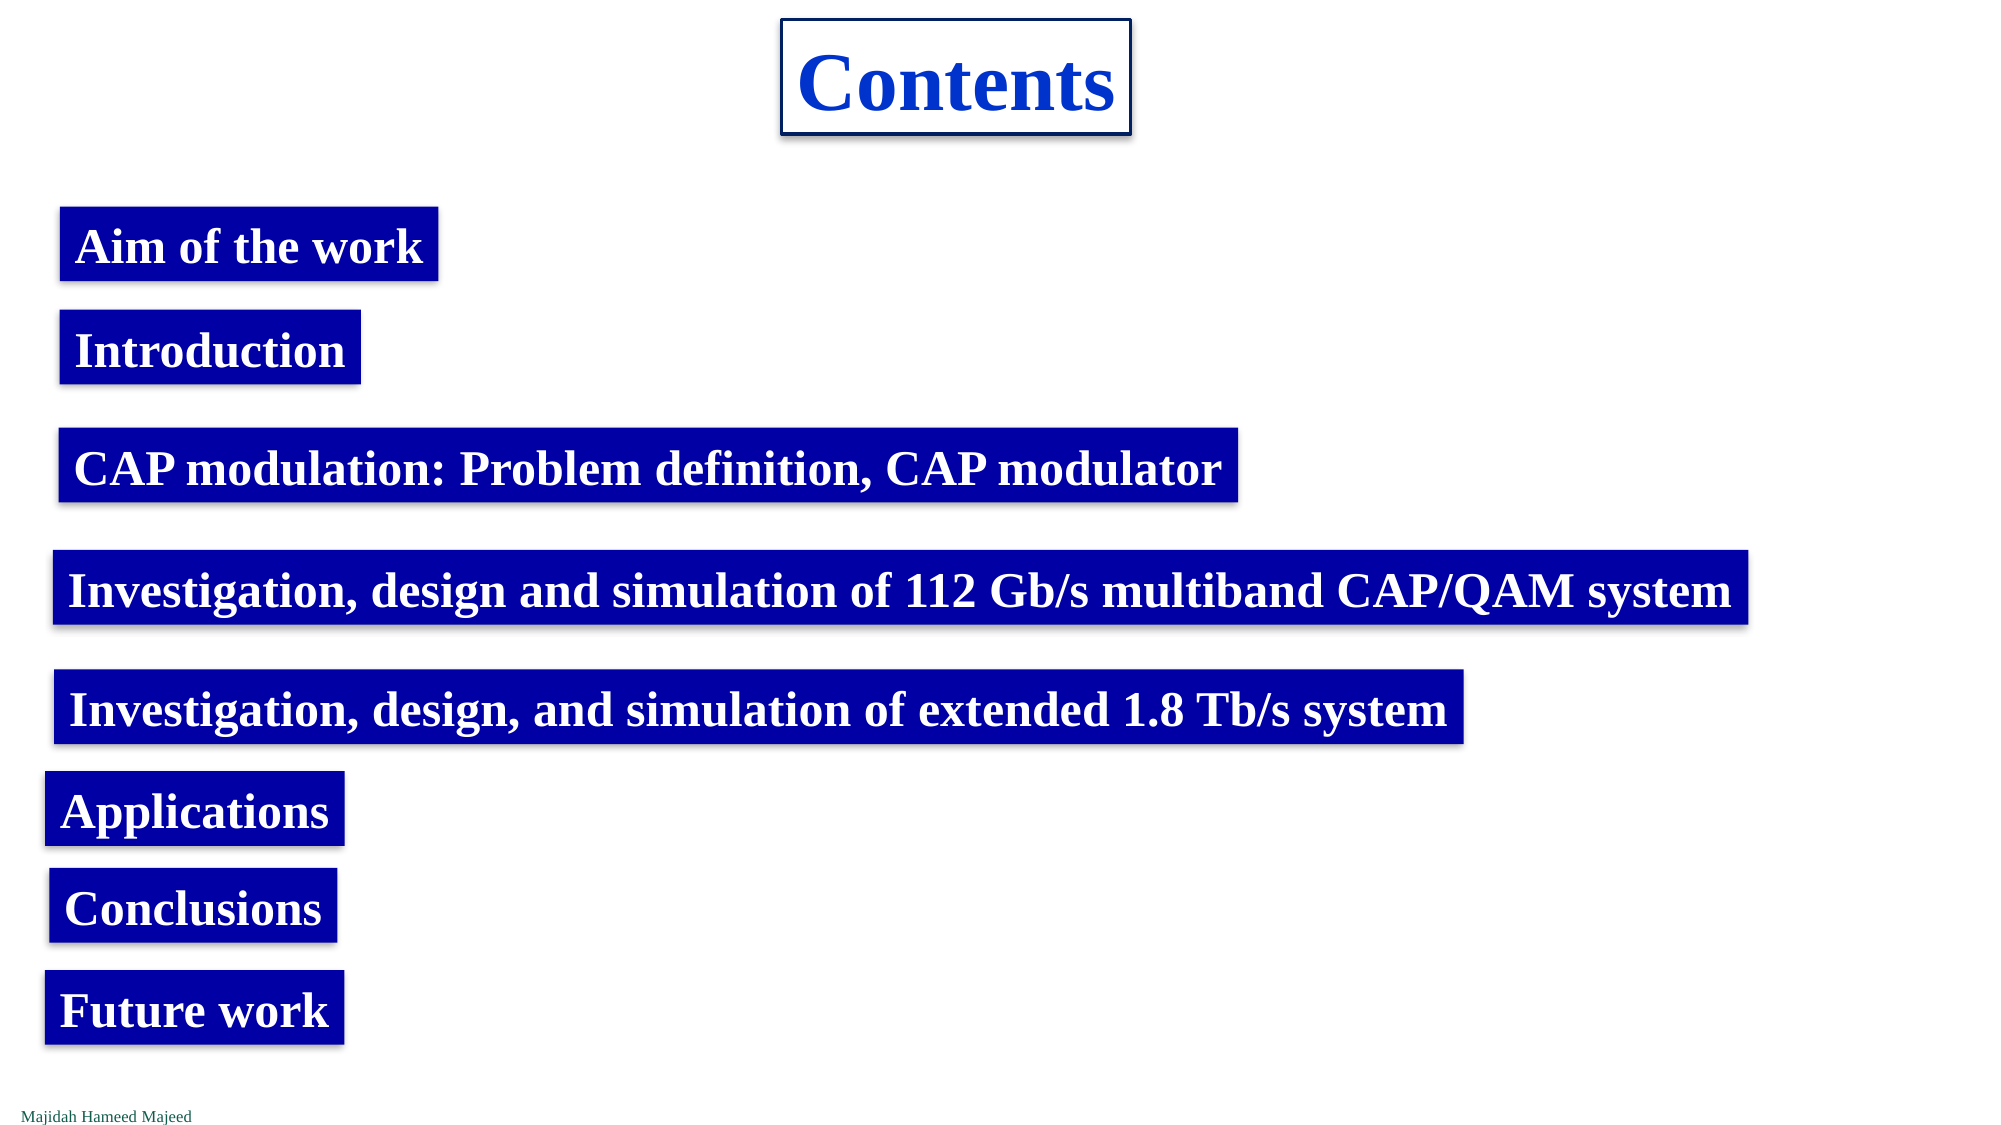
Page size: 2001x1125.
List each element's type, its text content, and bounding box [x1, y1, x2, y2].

text_box Majidah Hameed Majeed [6, 1098, 208, 1125]
text_box Investigation, design, and simulation of extended 1.8 Tb/s system [54, 669, 1464, 745]
text_box Future work [44, 970, 345, 1045]
text_box Investigation, design and simulation of 112 Gb/s multiband CAP/QAM system [52, 549, 1749, 625]
text_box Introduction [59, 309, 361, 385]
text_box Applications [45, 771, 345, 846]
text_box CAP modulation: Problem definition, CAP modulator [58, 427, 1239, 503]
text_box Contents [781, 19, 1131, 134]
text_box Conclusions [49, 867, 338, 943]
text_box Aim of the work [59, 206, 439, 282]
